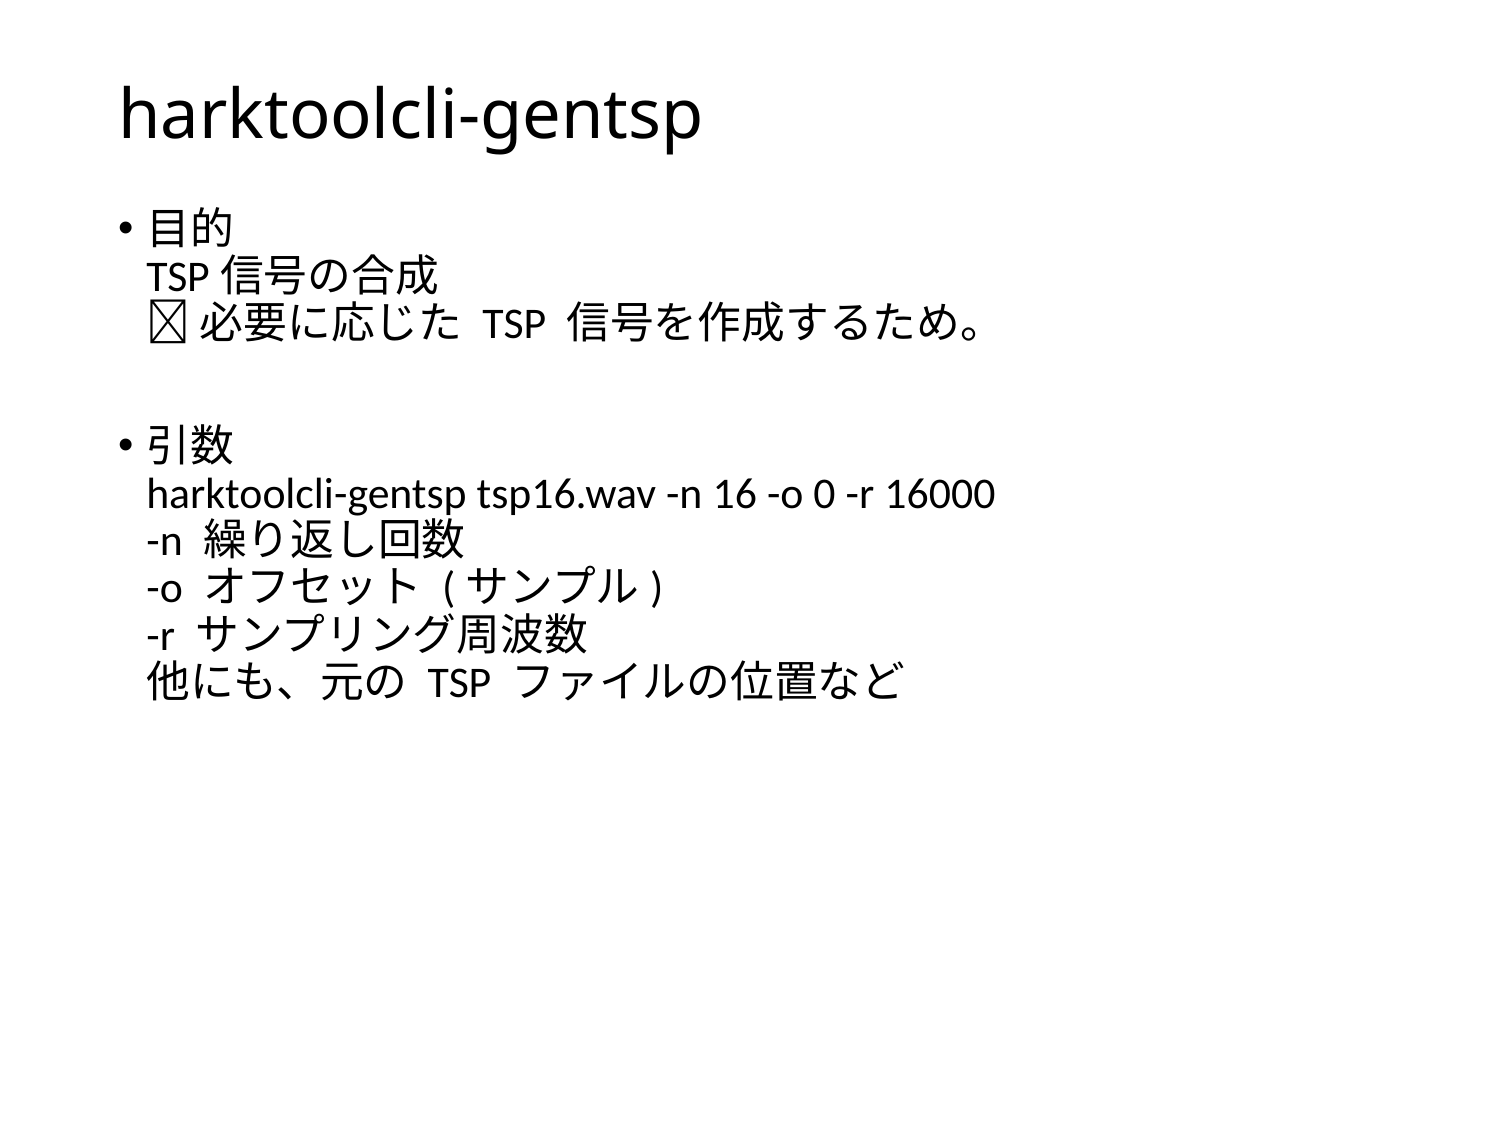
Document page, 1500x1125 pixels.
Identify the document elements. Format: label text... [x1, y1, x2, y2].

title harktoolcli-gentsp [103, 59, 1397, 173]
list 目的 TSP信号の合成  必要に応じた TSP 信号を作成するため。 引数 harktoolcli-gentsp tsp16.wav -n 16 -o 0 -r 16000 -n 繰り返し回数 -o オフセット (サンプル) -r サンプリング周波数 他にも、元の TSP ファイルの位置など [103, 198, 1397, 1014]
